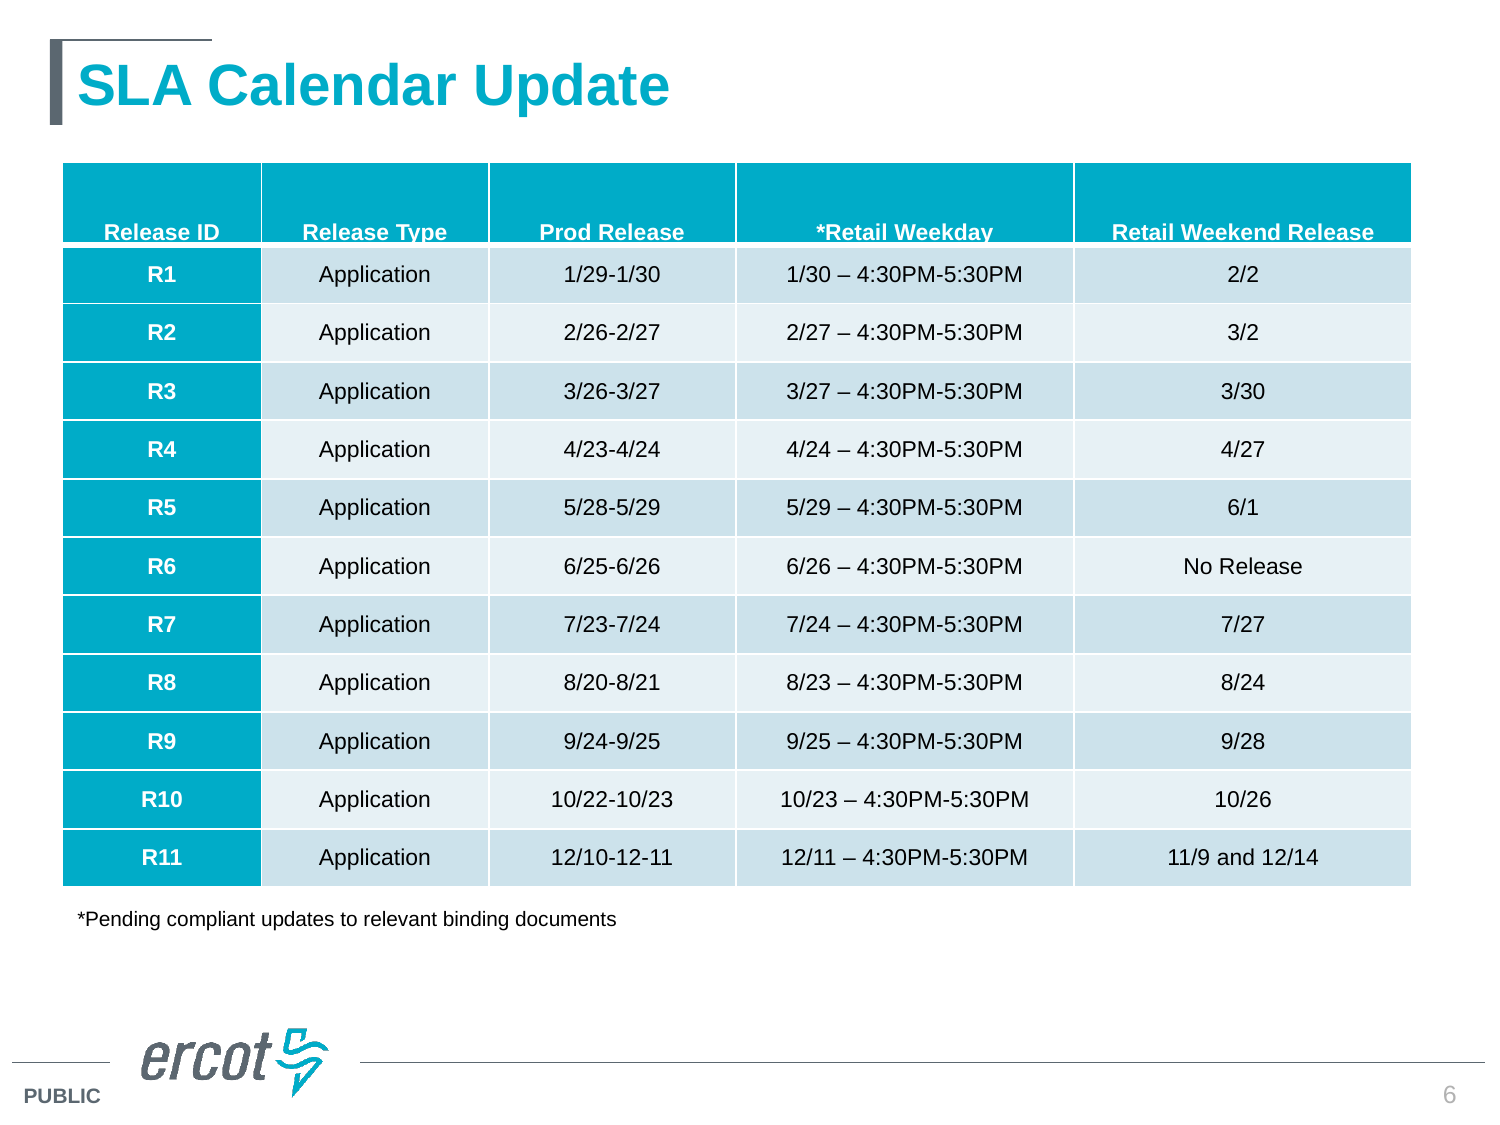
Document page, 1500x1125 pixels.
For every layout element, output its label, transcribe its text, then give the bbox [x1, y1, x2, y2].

table_cell 3/26-3/27 [490, 363, 735, 419]
table_cell R7 [63, 596, 261, 653]
table_cell 3/30 [1075, 363, 1411, 419]
table_cell 3/27 – 4:30PM-5:30PM [737, 363, 1073, 419]
table_cell 9/28 [1075, 713, 1411, 769]
table_cell R3 [63, 363, 261, 419]
table_cell R8 [63, 655, 261, 711]
table_cell 10/22-10/23 [490, 771, 735, 828]
table_cell 7/27 [1075, 596, 1411, 653]
table_cell R5 [63, 480, 261, 536]
table_cell Application [262, 538, 488, 594]
table_cell 9/25 – 4:30PM-5:30PM [737, 713, 1073, 769]
table_cell 8/20-8/21 [490, 655, 735, 711]
table_cell No Release [1075, 538, 1411, 594]
table_cell Application [262, 596, 488, 653]
table_cell 12/10-12-11 [490, 830, 735, 886]
table_cell R11 [63, 830, 261, 886]
picture [137, 1024, 332, 1100]
table_cell Application [262, 421, 488, 478]
table_cell 6/1 [1075, 480, 1411, 536]
table_cell 9/24-9/25 [490, 713, 735, 769]
table_header Retail Weekend Release [1075, 163, 1411, 242]
table_cell 2/26-2/27 [490, 304, 735, 361]
table_cell R2 [63, 304, 261, 361]
table_cell 8/24 [1075, 655, 1411, 711]
table_cell 6/25-6/26 [490, 538, 735, 594]
table_cell 5/29 – 4:30PM-5:30PM [737, 480, 1073, 536]
text_box *Pending compliant updates to relevant binding documents [62, 897, 1375, 938]
table_cell Application [262, 304, 488, 361]
table_cell 4/23-4/24 [490, 421, 735, 478]
table_cell 3/2 [1075, 304, 1411, 361]
table_header Release Type [262, 163, 488, 242]
slide_number 6 [1412, 1076, 1488, 1112]
table_cell Application [262, 363, 488, 419]
table_cell Application [262, 713, 488, 769]
table_cell 7/24 – 4:30PM-5:30PM [737, 596, 1073, 653]
table_cell Application [262, 771, 488, 828]
table_cell 6/26 – 4:30PM-5:30PM [737, 538, 1073, 594]
table_cell R10 [63, 771, 261, 828]
table_cell 10/26 [1075, 771, 1411, 828]
table_cell 2/27 – 4:30PM-5:30PM [737, 304, 1073, 361]
table_cell 10/23 – 4:30PM-5:30PM [737, 771, 1073, 828]
table_cell Application [262, 480, 488, 536]
table_cell 7/23-7/24 [490, 596, 735, 653]
table_cell Application [262, 655, 488, 711]
table_cell R1 [63, 248, 261, 303]
table_cell 4/24 – 4:30PM-5:30PM [737, 421, 1073, 478]
table_cell 1/29-1/30 [490, 248, 735, 303]
table_header Release ID [63, 163, 261, 242]
table_cell 11/9 and 12/14 [1075, 830, 1411, 886]
table_cell 8/23 – 4:30PM-5:30PM [737, 655, 1073, 711]
table_cell 5/28-5/29 [490, 480, 735, 536]
title SLA Calendar Update [62, 39, 1450, 228]
table_cell 1/30 – 4:30PM-5:30PM [737, 248, 1073, 303]
table_cell R6 [63, 538, 261, 594]
table_cell 12/11 – 4:30PM-5:30PM [737, 830, 1073, 886]
table_cell R9 [63, 713, 261, 769]
table_cell 2/2 [1075, 248, 1411, 303]
table_cell R4 [63, 421, 261, 478]
table_header Prod Release [490, 163, 735, 242]
table_header *Retail Weekday [737, 163, 1073, 242]
table_cell Application [262, 248, 488, 303]
table_cell 4/27 [1075, 421, 1411, 478]
table_cell Application [262, 830, 488, 886]
